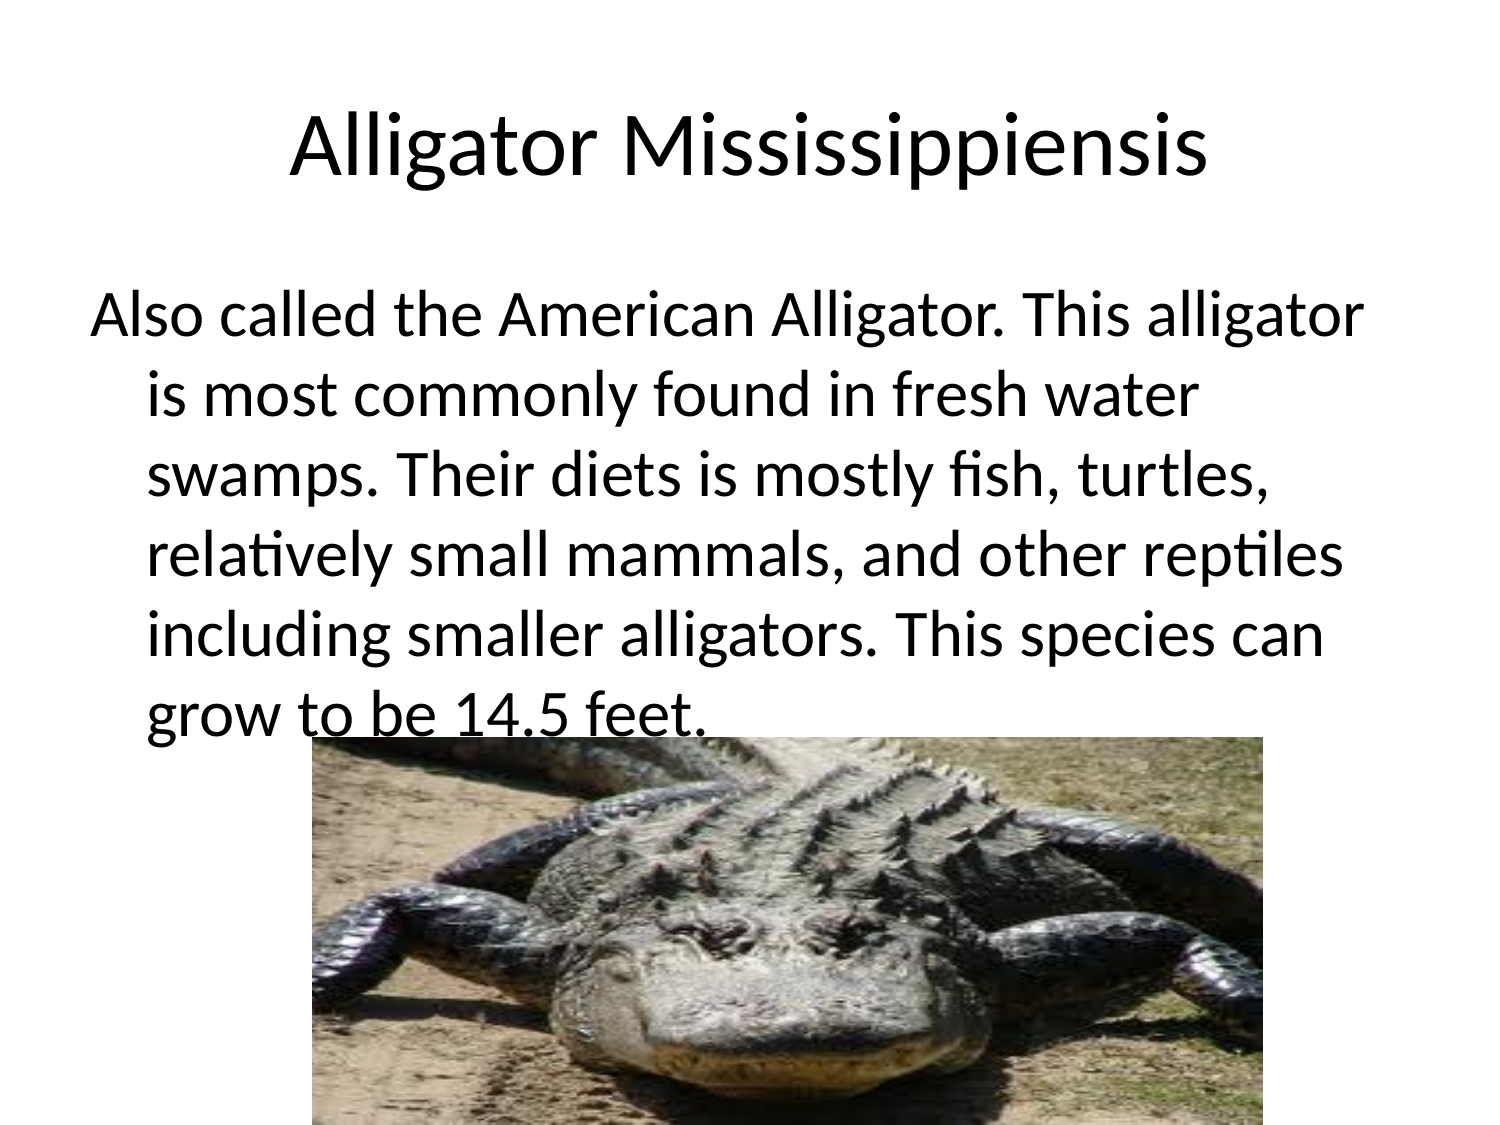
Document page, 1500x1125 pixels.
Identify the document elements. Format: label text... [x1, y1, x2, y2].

picture [312, 737, 1263, 1125]
list Also called the American Alligator. This alligator is most commonly found in fresh water swamps. Their diets is mostly fish, turtles, relatively small mammals, and other reptiles including smaller alligators. This species can grow to be 14.5 feet. [75, 262, 1425, 1005]
title Alligator Mississippiensis [75, 45, 1425, 233]
